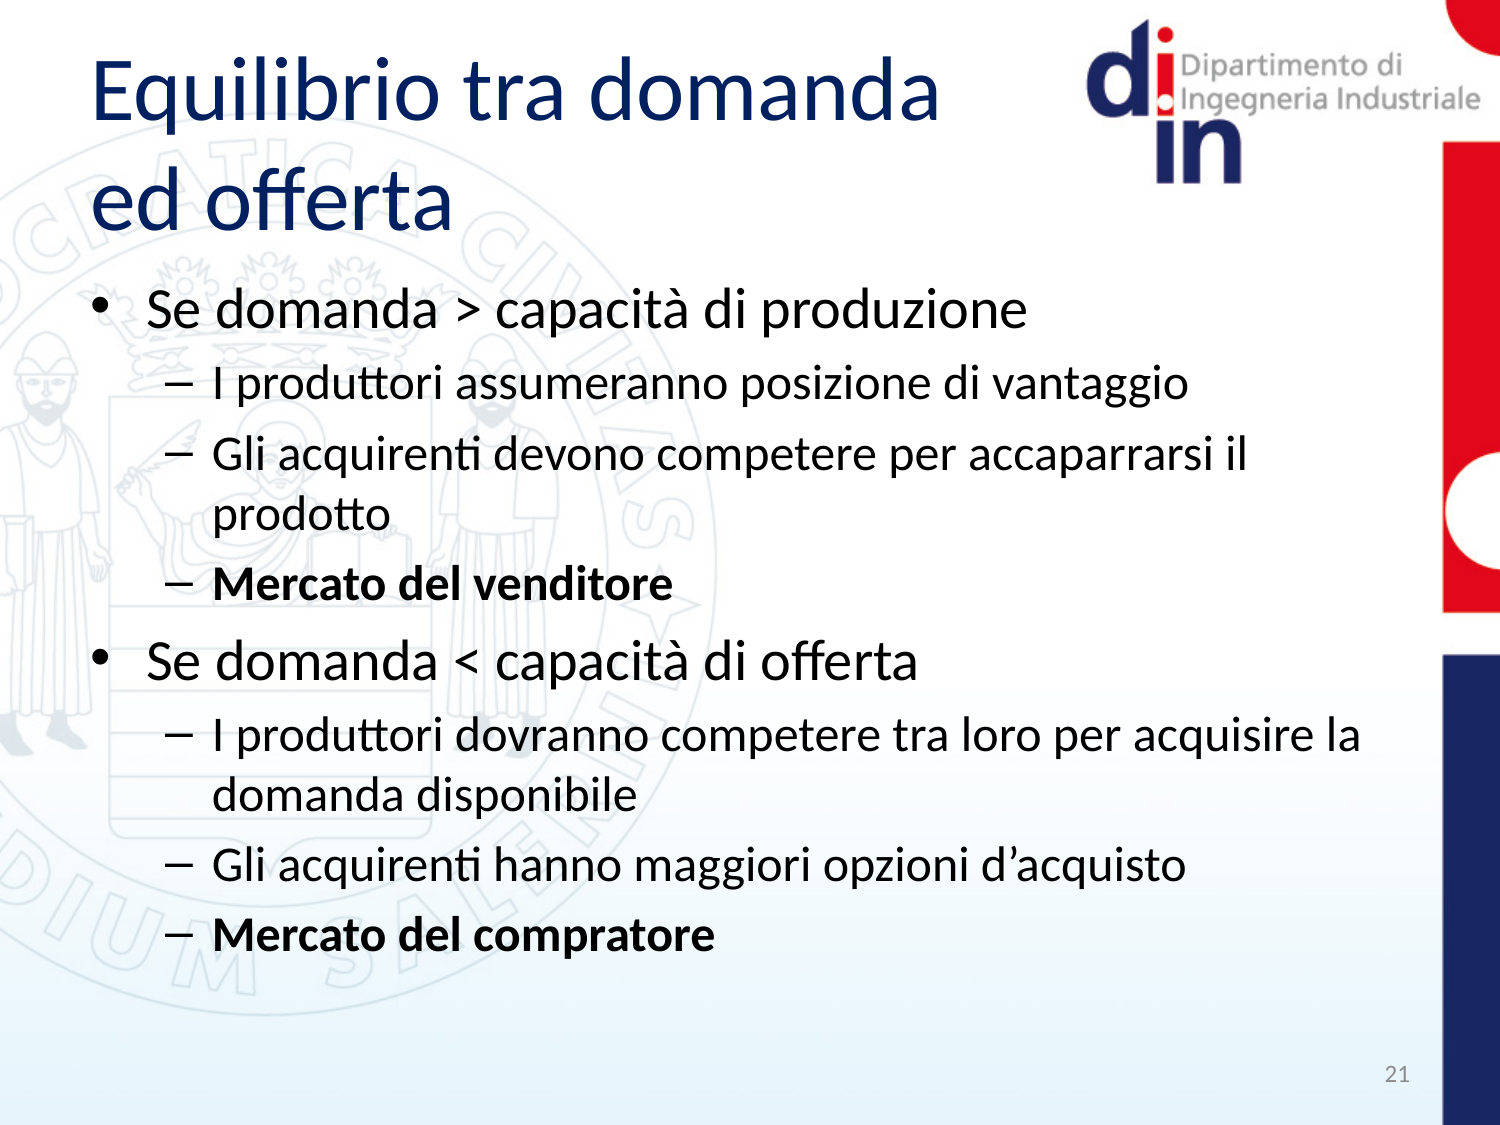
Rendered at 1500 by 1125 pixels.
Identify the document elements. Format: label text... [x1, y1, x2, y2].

list Se domanda > capacità di produzione I produttori assumeranno posizione di vantaggio Gli acquirenti devono competere per accaparrarsi il prodotto Mercato del venditore Se domanda < capacità di offerta I produttori dovranno competere tra loro per acquisire la domanda disponibile Gli acquirenti hanno maggiori opzioni d’acquisto Mercato del compratore [74, 262, 1426, 1006]
title Equilibrio tra domanda ed offerta [74, 44, 1070, 233]
slide_number 21 [1257, 1042, 1425, 1103]
picture [0, 0, 1500, 1125]
